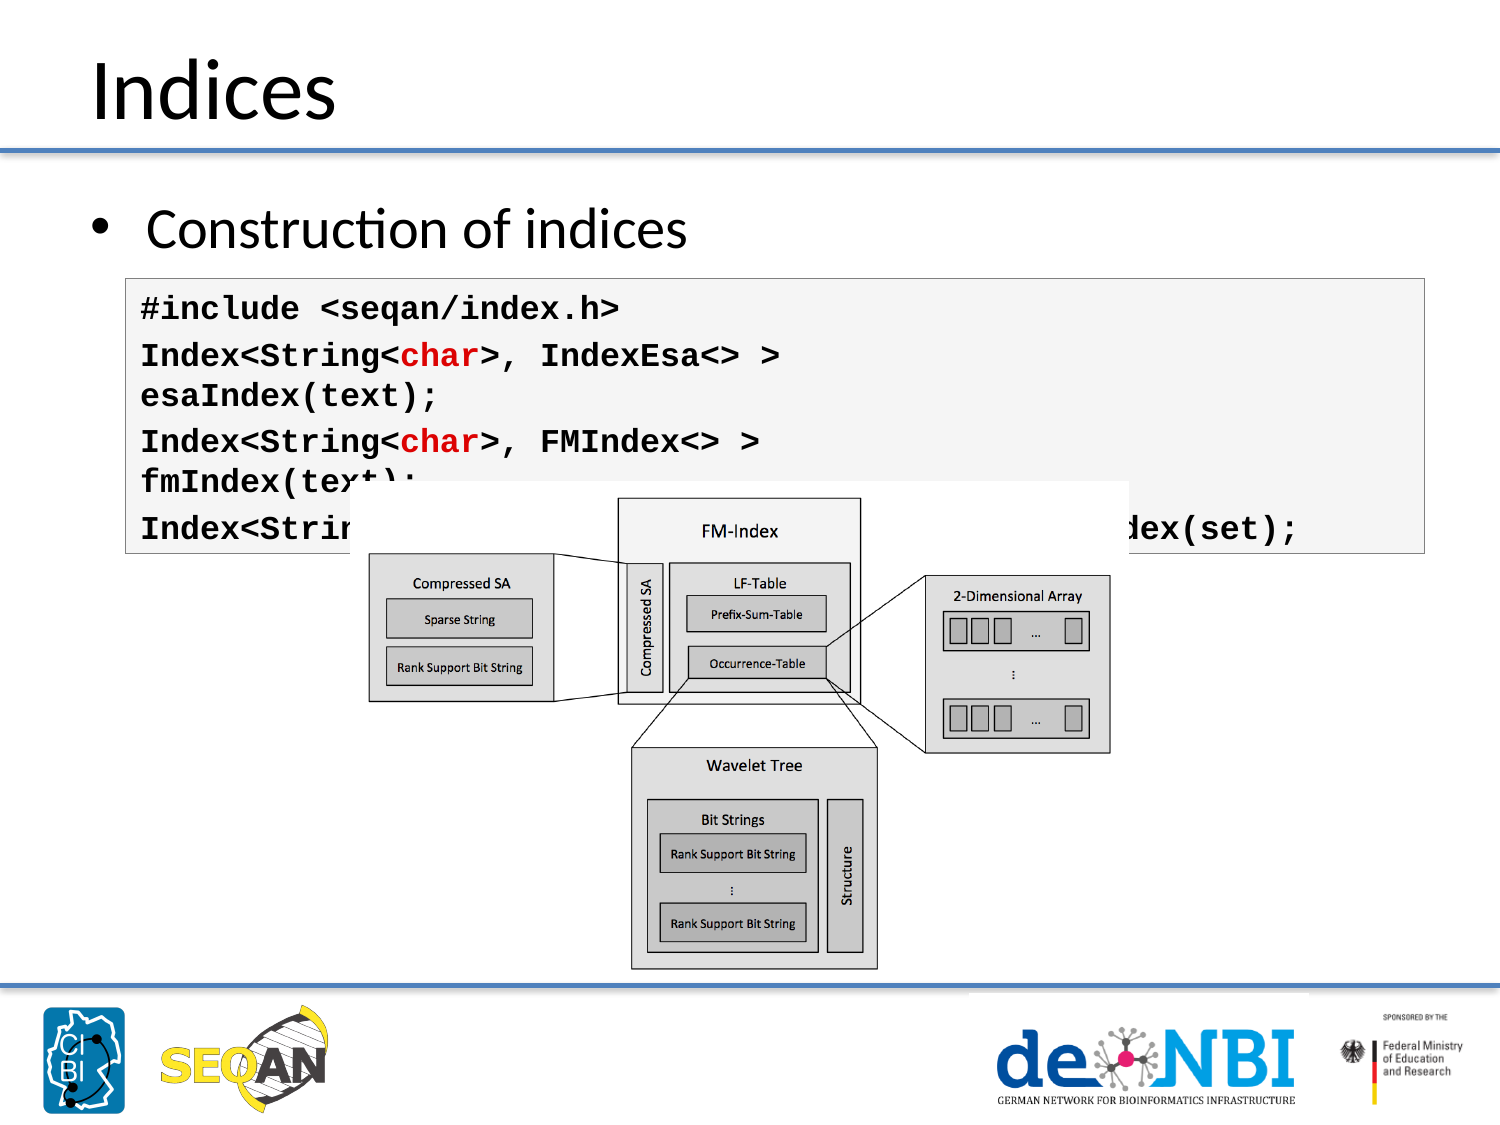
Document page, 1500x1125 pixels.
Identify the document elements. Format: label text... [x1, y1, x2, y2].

title Indices [75, 25, 1425, 145]
picture [969, 993, 1309, 1122]
list Construction of indices [75, 182, 1425, 848]
picture [141, 1002, 332, 1121]
picture [48, 1010, 120, 1109]
text_box #include <seqan/index.h> Index<String<char>, IndexEsa<> > esaIndex(text); Index<String<char>, FMIndex<> > fmIndex(text); Index<StringSet<String<char> >, FMIndex<> > fmIndex(set); [125, 278, 1425, 554]
picture [350, 480, 1130, 978]
